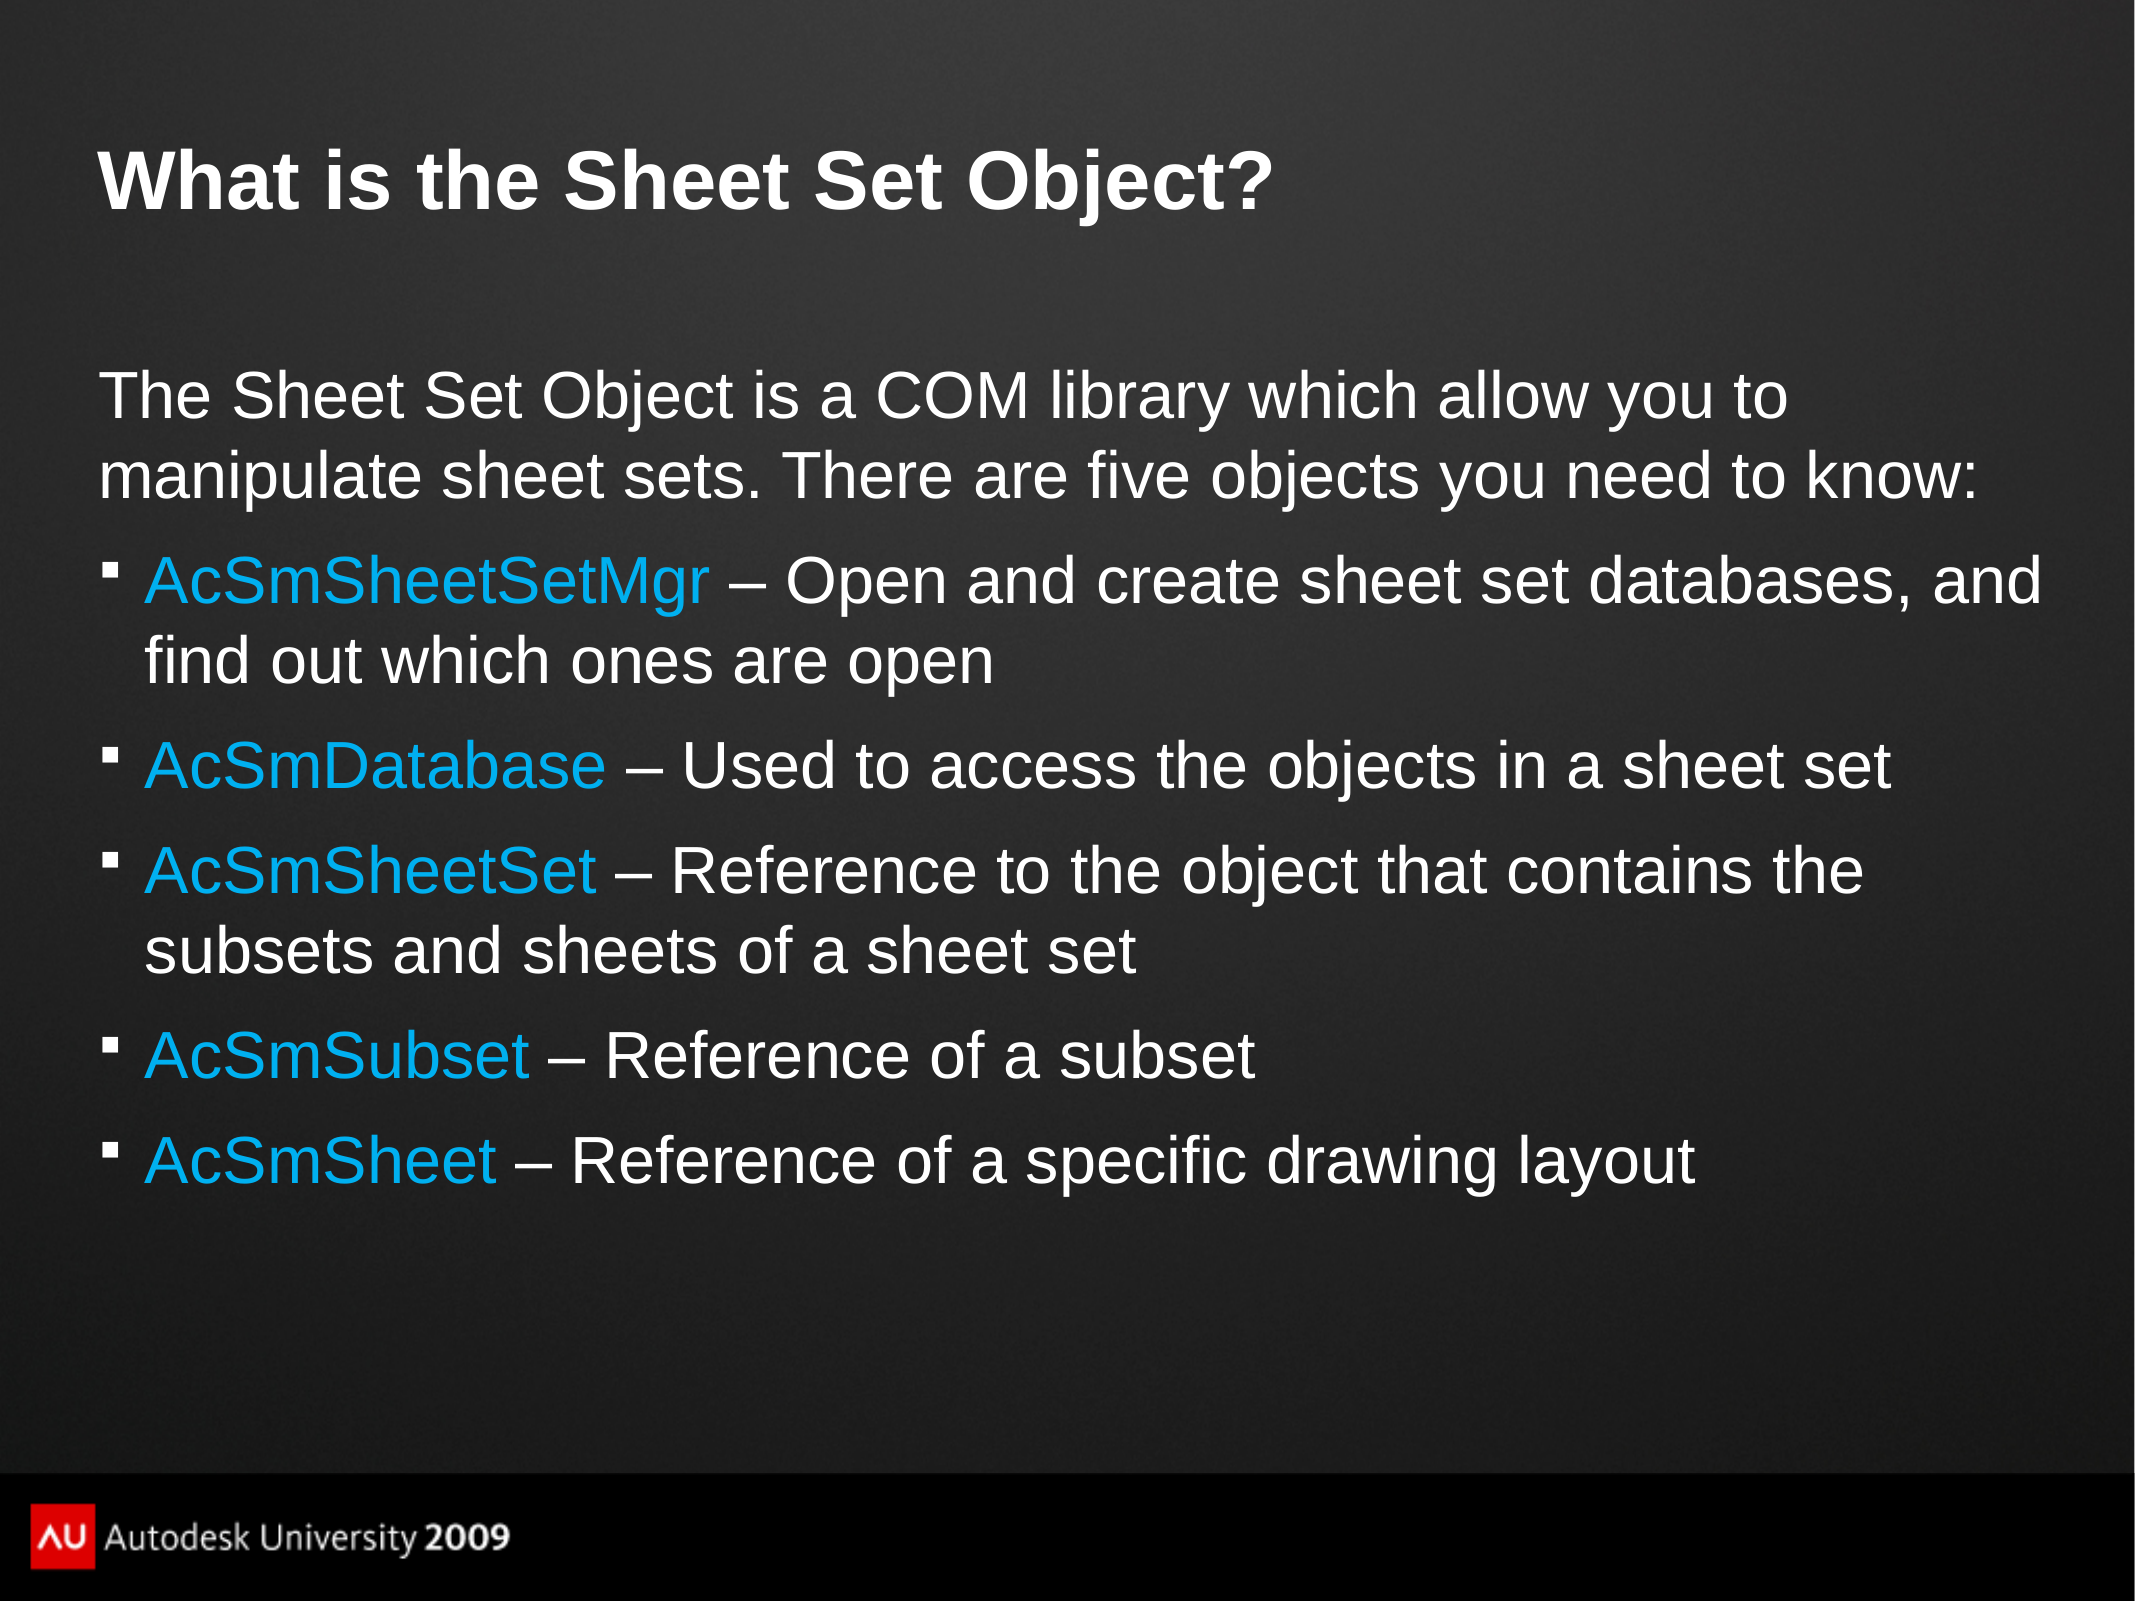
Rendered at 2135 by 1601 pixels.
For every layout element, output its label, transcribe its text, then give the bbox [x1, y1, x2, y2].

picture [0, 0, 2135, 1601]
list The Sheet Set Object is a COM library which allow you to manipulate sheet sets. There are five objects you need to know: AcSmSheetSetMgr – Open and create sheet set databases, and find out which ones are open AcSmDatabase – Used to access the objects in a sheet set AcSmSheetSet – Reference to the object that contains the subsets and sheets of a sheet set AcSmSubset – Reference of a subset AcSmSheet – Reference of a specific drawing layout [97, 351, 2081, 1452]
title What is the Sheet Set Object? [96, 59, 2028, 293]
